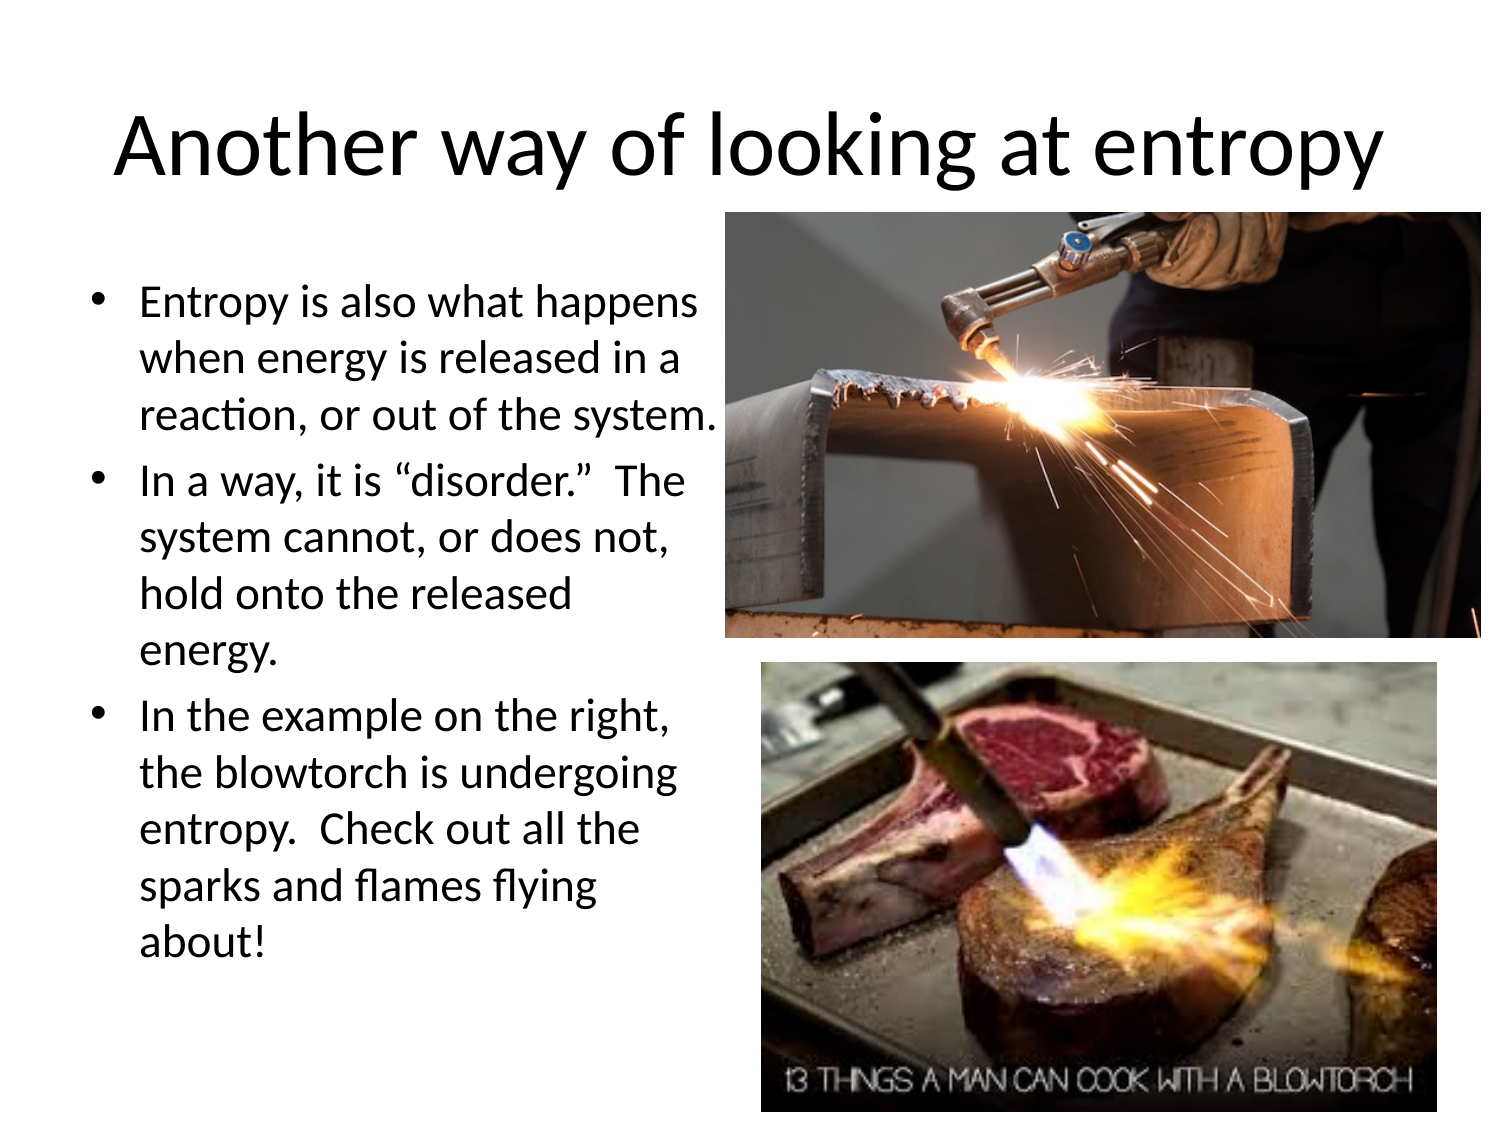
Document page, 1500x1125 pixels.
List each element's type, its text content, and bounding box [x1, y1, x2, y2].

list Entropy is also what happens when energy is released in a reaction, or out of the system. In a way, it is “disorder.” The system cannot, or does not, hold onto the released energy. In the example on the right, the blowtorch is undergoing entropy. Check out all the sparks and flames flying about! [75, 262, 738, 1005]
picture [761, 662, 1437, 1112]
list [724, 212, 1481, 638]
title Another way of looking at entropy [75, 45, 1425, 233]
